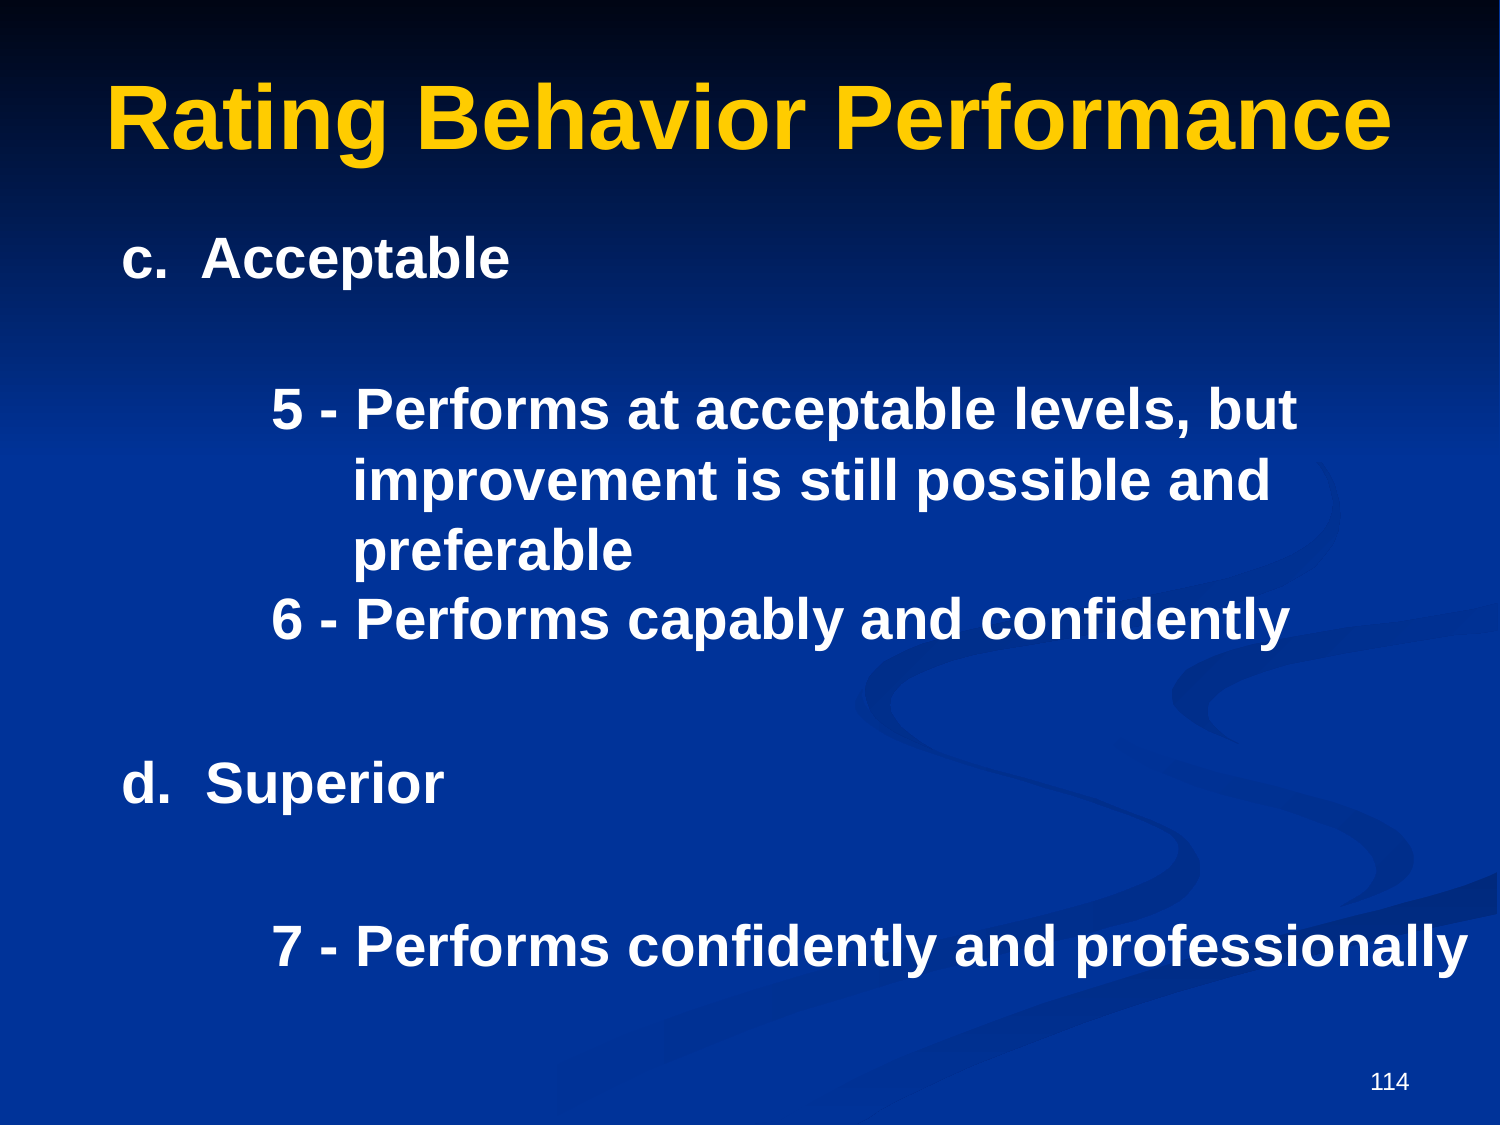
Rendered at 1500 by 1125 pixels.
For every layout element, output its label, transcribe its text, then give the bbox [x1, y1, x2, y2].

slide_number 114 [1074, 1076, 1426, 1104]
list c. Acceptable 5 - Performs at acceptable levels, but improvement is still possible and preferable 6 - Performs capably and confidently d. Superior 7 - Performs confidently and professionally [49, 212, 1500, 1076]
title Rating Behavior Performance [74, 0, 1426, 212]
